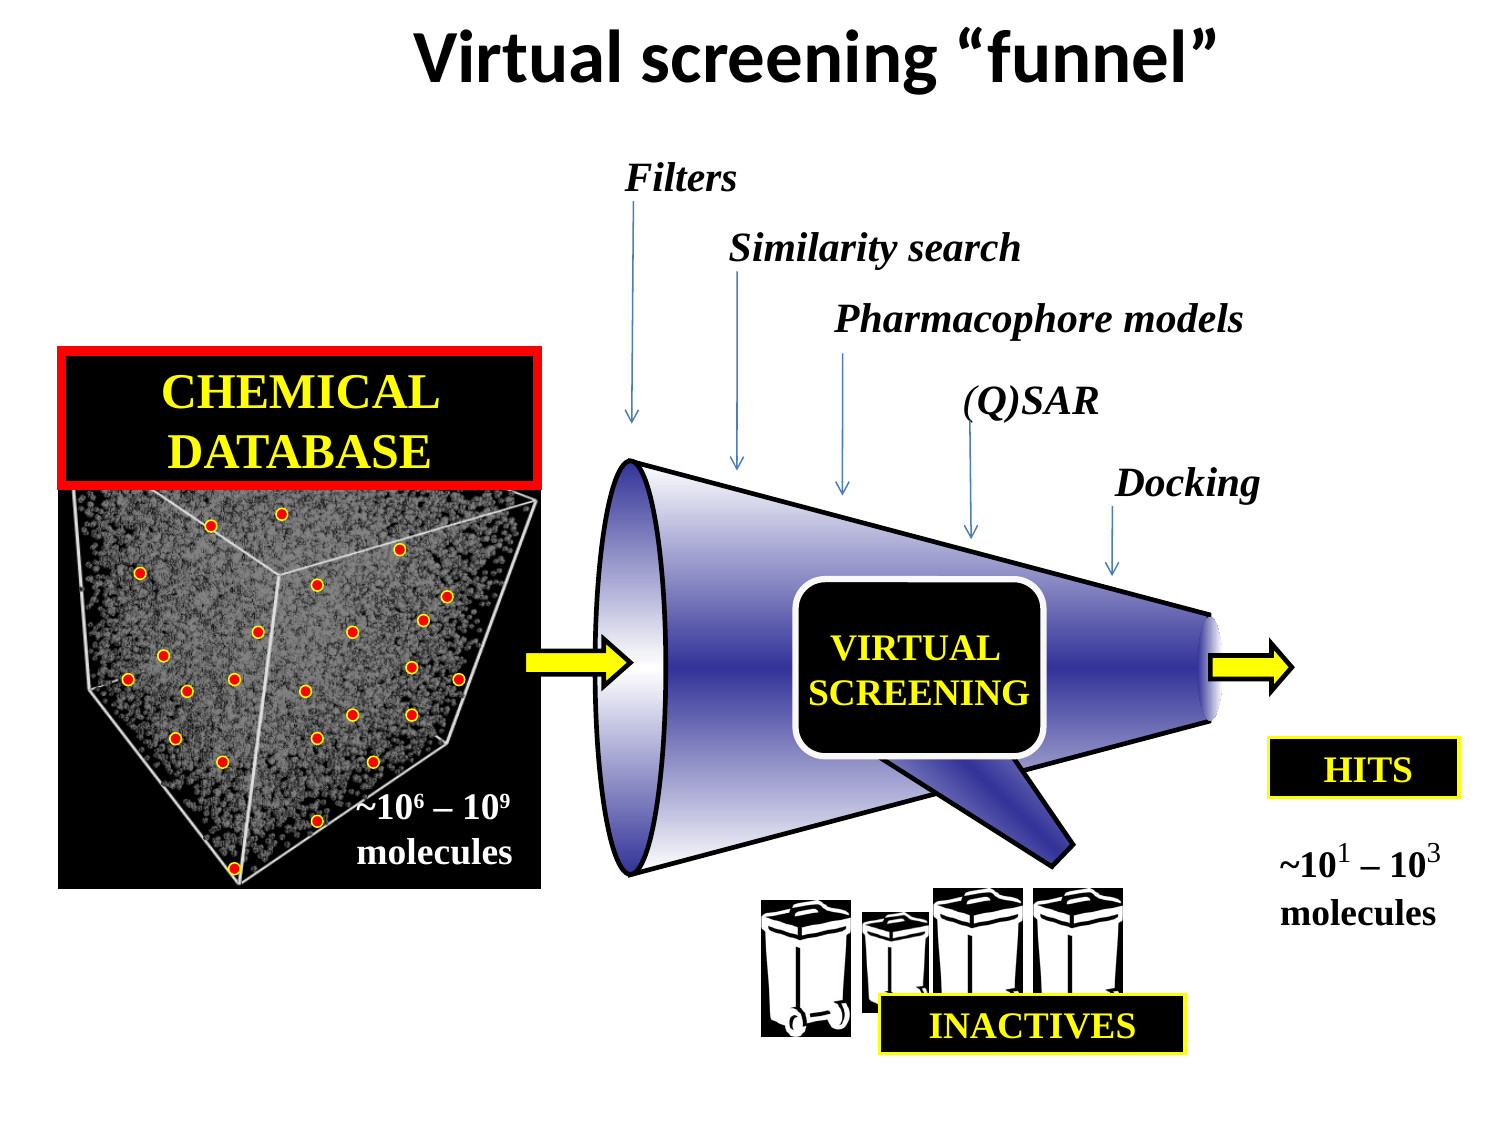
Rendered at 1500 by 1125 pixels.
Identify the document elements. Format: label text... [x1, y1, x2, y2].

list Similarity search [713, 212, 1207, 284]
text_box ~101 – 103 molecules [1265, 820, 1457, 940]
picture [1033, 888, 1123, 1025]
text_box VIRTUAL SCREENING [795, 579, 1044, 757]
picture [58, 411, 542, 889]
text_box Pharmacophore models [819, 283, 1312, 354]
text_box [546, 639, 631, 687]
text_box Virtual screening “funnel” [398, 0, 1465, 105]
text_box INACTIVES [879, 994, 1186, 1054]
picture [933, 888, 1024, 1025]
text_box CHEMICAL DATABASE [61, 350, 538, 409]
text_box [595, 460, 666, 875]
text_box [879, 757, 1074, 867]
text_box HITS [1268, 737, 1459, 798]
picture [862, 912, 929, 1014]
text_box [1197, 617, 1223, 721]
picture [761, 900, 852, 1037]
text_box (Q)SAR [948, 365, 1347, 446]
text_box [635, 462, 1210, 874]
text_box [1210, 643, 1292, 691]
text_box Docking [1089, 447, 1287, 512]
text_box Filters [609, 142, 913, 213]
